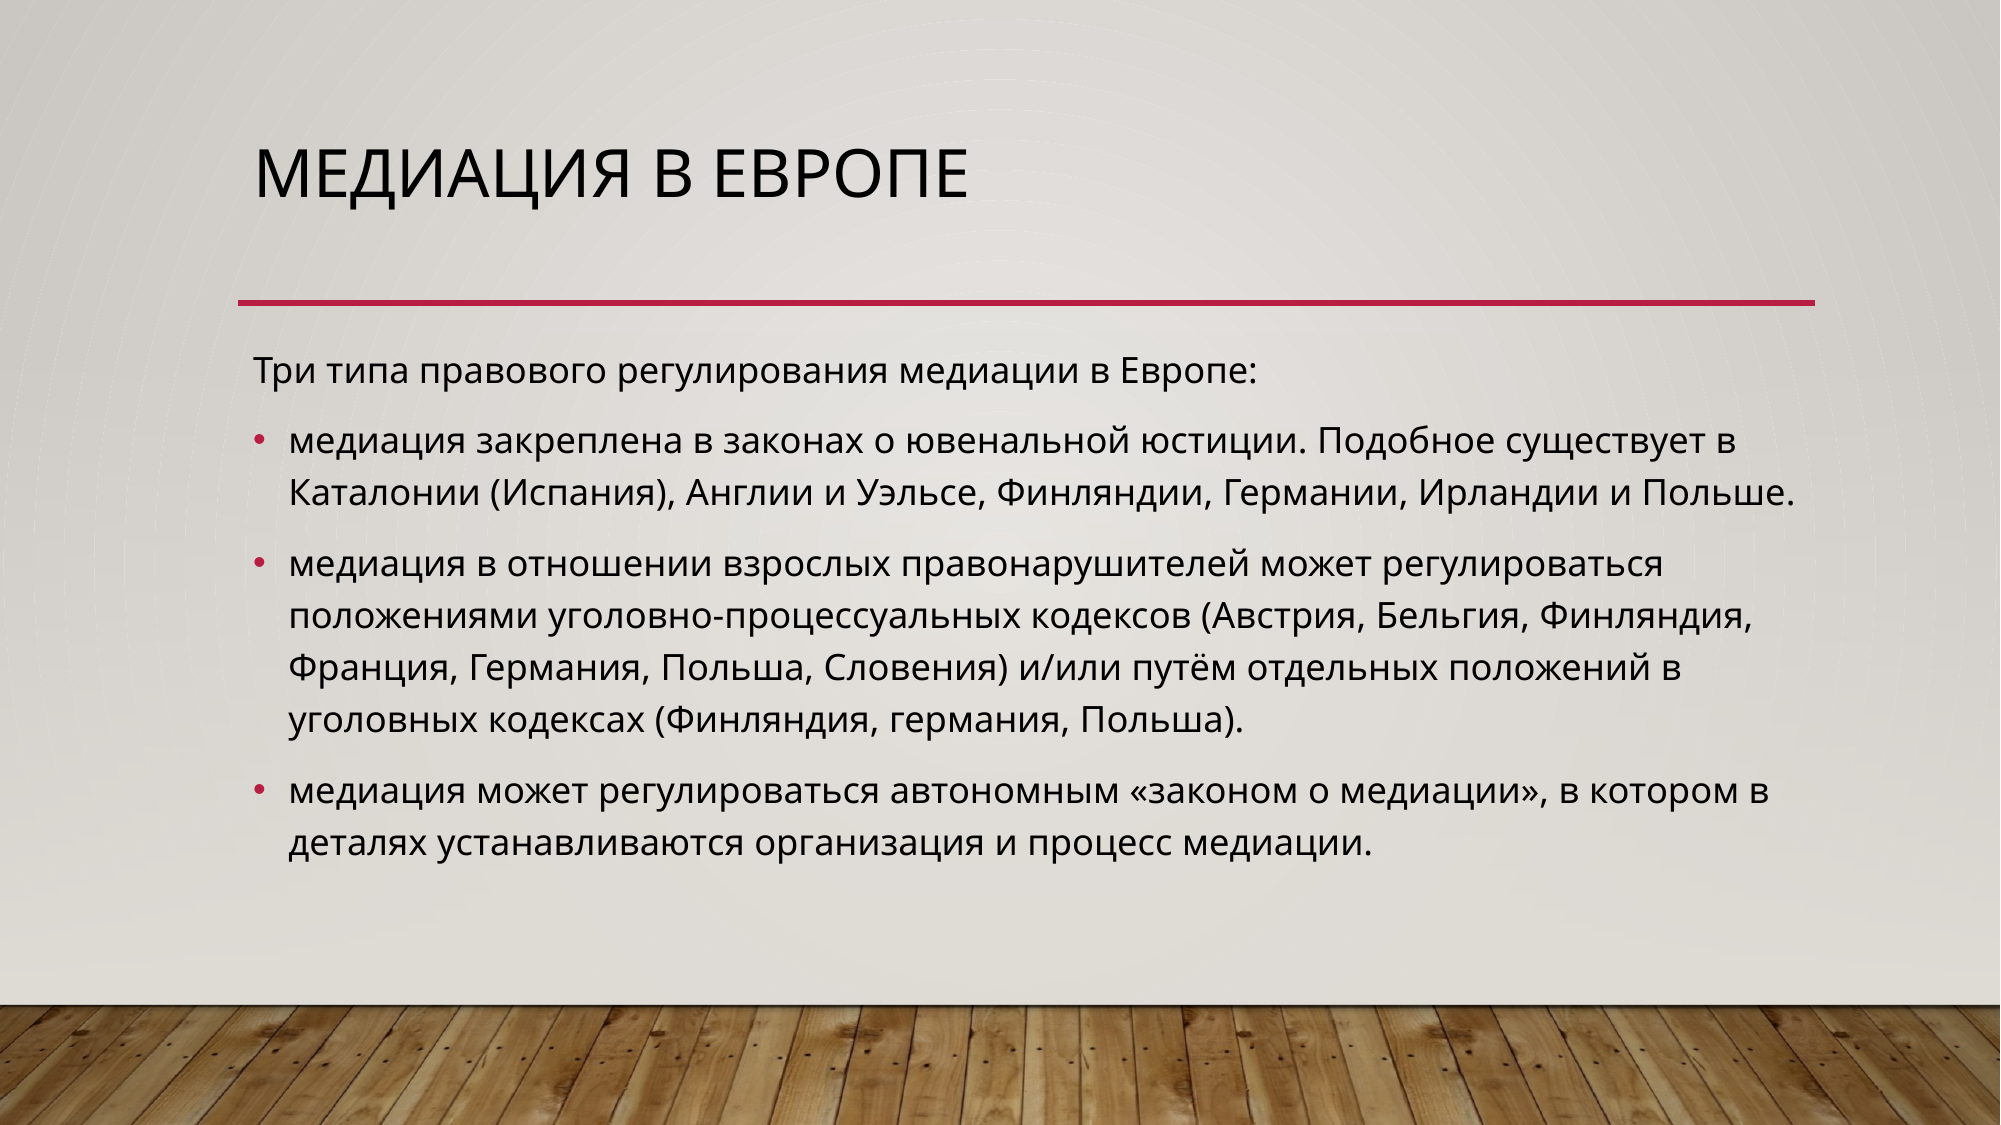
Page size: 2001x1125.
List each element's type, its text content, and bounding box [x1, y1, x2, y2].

list Три типа правового регулирования медиации в Европе: медиация закреплена в законах о ювенальной юстиции. Подобное существует в Каталонии (Испания), Англии и Уэльсе, Финляндии, Германии, Ирландии и Польше. медиация в отношении взрослых правонарушителей может регулироваться положениями уголовно-процессуальных кодексов (Австрия, Бельгия, Финляндия, Франция, Германия, Польша, Словения) и/или путём отдельных положений в уголовных кодексах (Финляндия, германия, Польша). медиация может регулироваться автономным «законом о медиации», в котором в деталях устанавливаются организация и процесс медиации. [238, 330, 1814, 897]
title Медиация в Европе [238, 131, 1814, 305]
picture [0, 1005, 2000, 1125]
